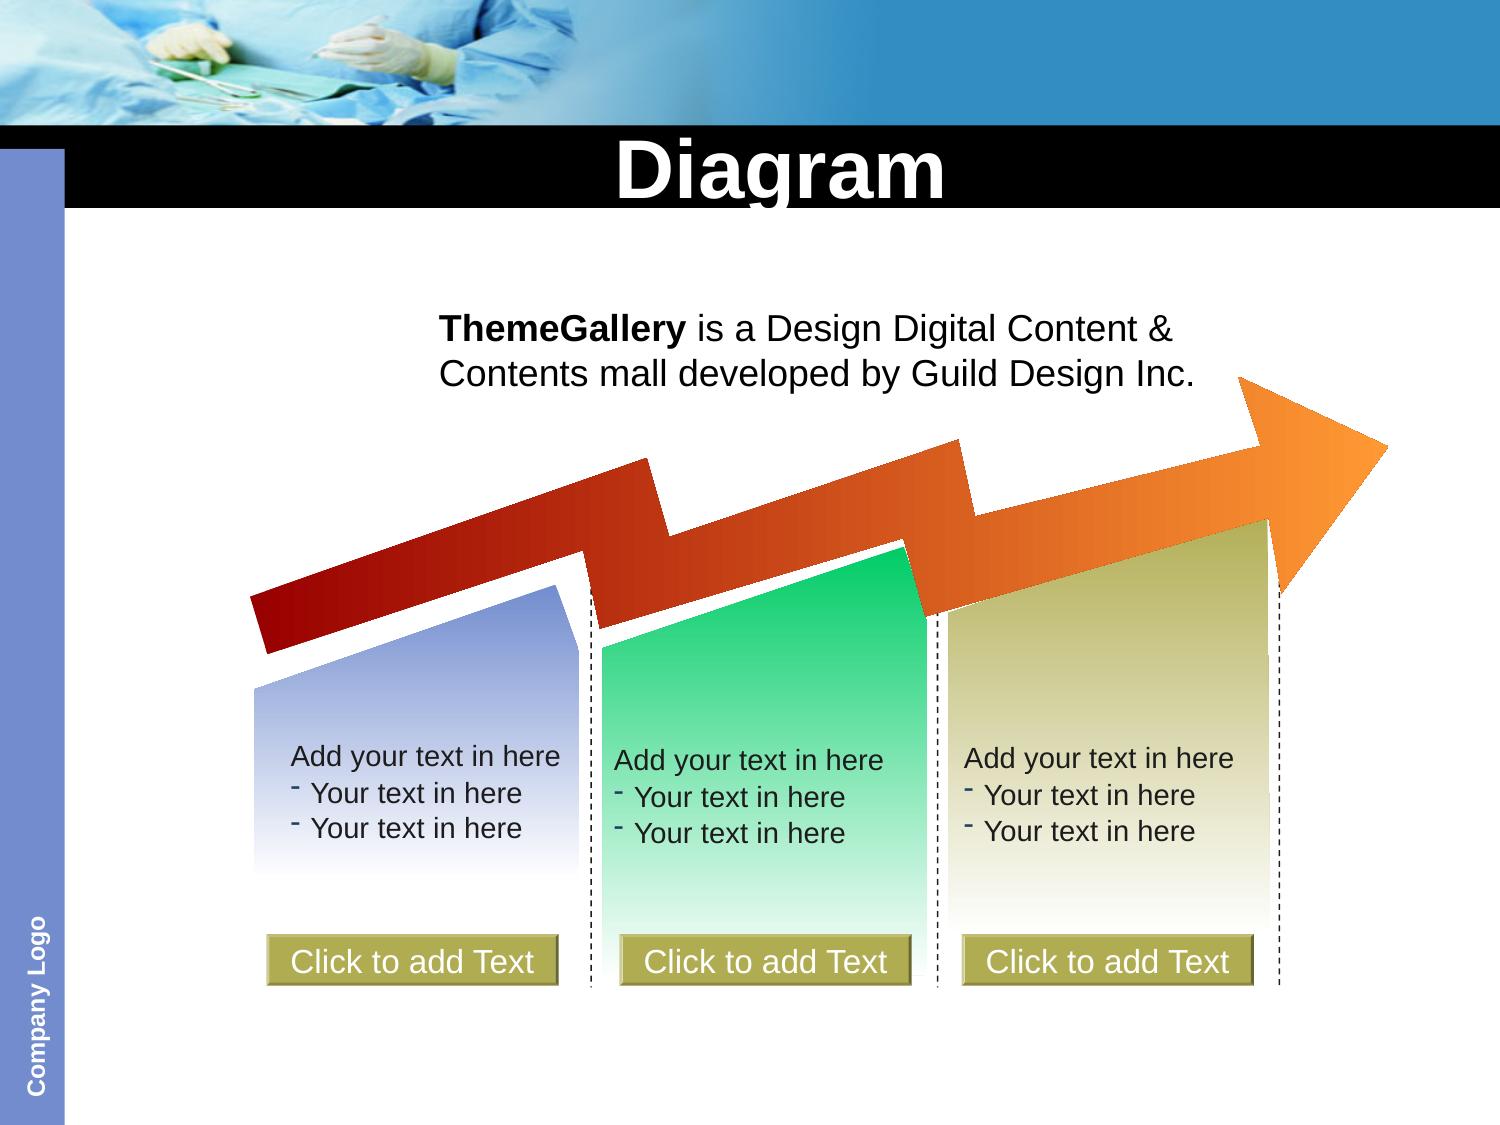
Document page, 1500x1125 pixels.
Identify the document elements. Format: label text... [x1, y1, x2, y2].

picture [0, 0, 1500, 125]
text_box Add your text in here Your text in here Your text in here [599, 734, 909, 891]
text_box [253, 584, 579, 880]
title Diagram [62, 124, 1500, 206]
text_box Click to add Text [619, 934, 912, 986]
text_box [947, 519, 1271, 938]
text_box ThemeGallery is a Design Digital Content & Contents mall developed by Guild Design Inc. [424, 296, 1249, 402]
text_box Add your text in here Your text in here Your text in here [949, 731, 1259, 889]
text_box [602, 546, 928, 980]
text_box [249, 381, 1389, 655]
text_box Click to add Text [266, 934, 559, 986]
text_box Click to add Text [961, 934, 1254, 986]
text_box Add your text in here Your text in here Your text in here [275, 729, 586, 886]
